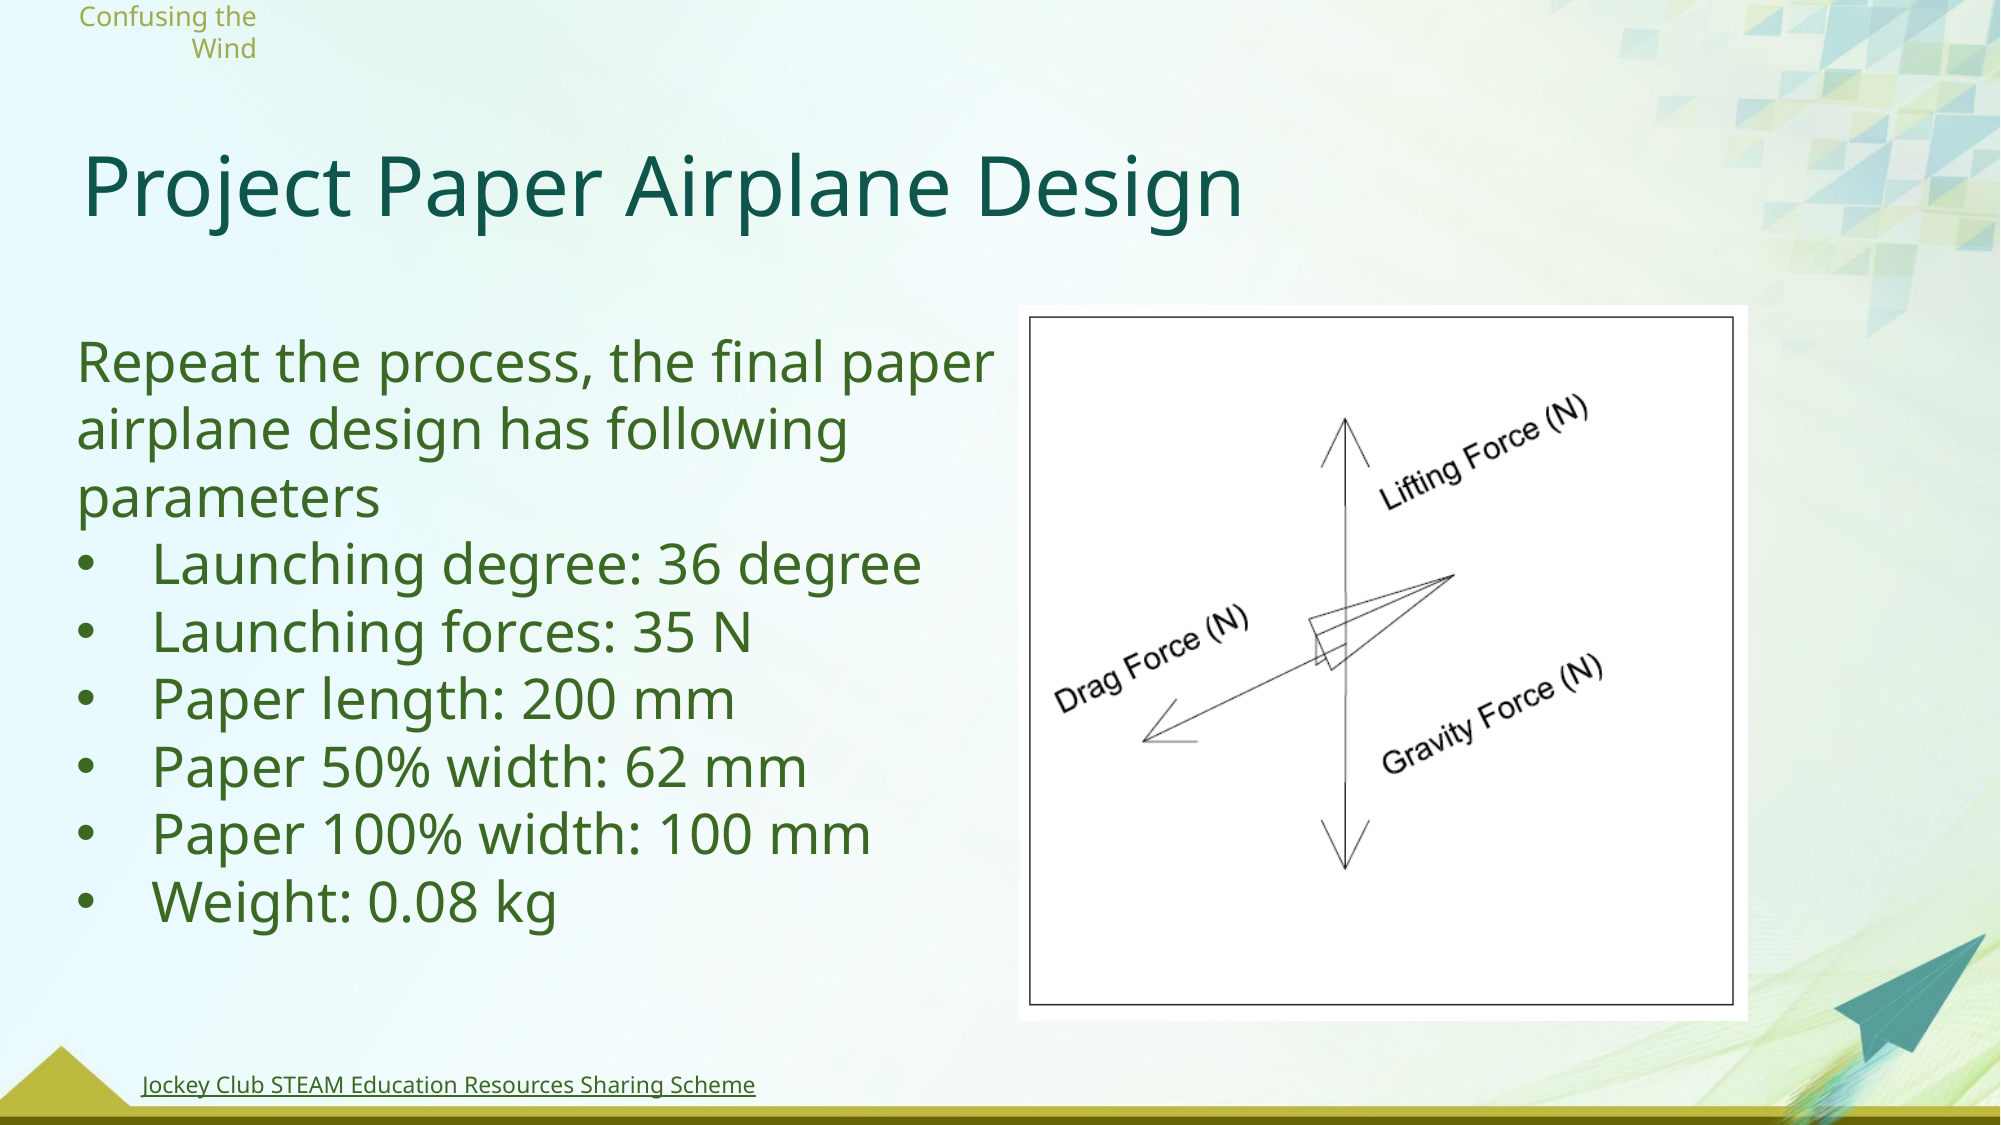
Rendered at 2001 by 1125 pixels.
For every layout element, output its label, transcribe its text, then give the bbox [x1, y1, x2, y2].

title Project Paper Airplane Design [61, 75, 1571, 291]
text_box Repeat the process, the final paper airplane design has following parameters Launching degree: 36 degree Launching forces: 35 N Paper length: 200 mm Paper 50% width: 62 mm Paper 100% width: 100 mm Weight: 0.08 kg [61, 318, 1014, 1009]
picture [0, 0, 2001, 1125]
